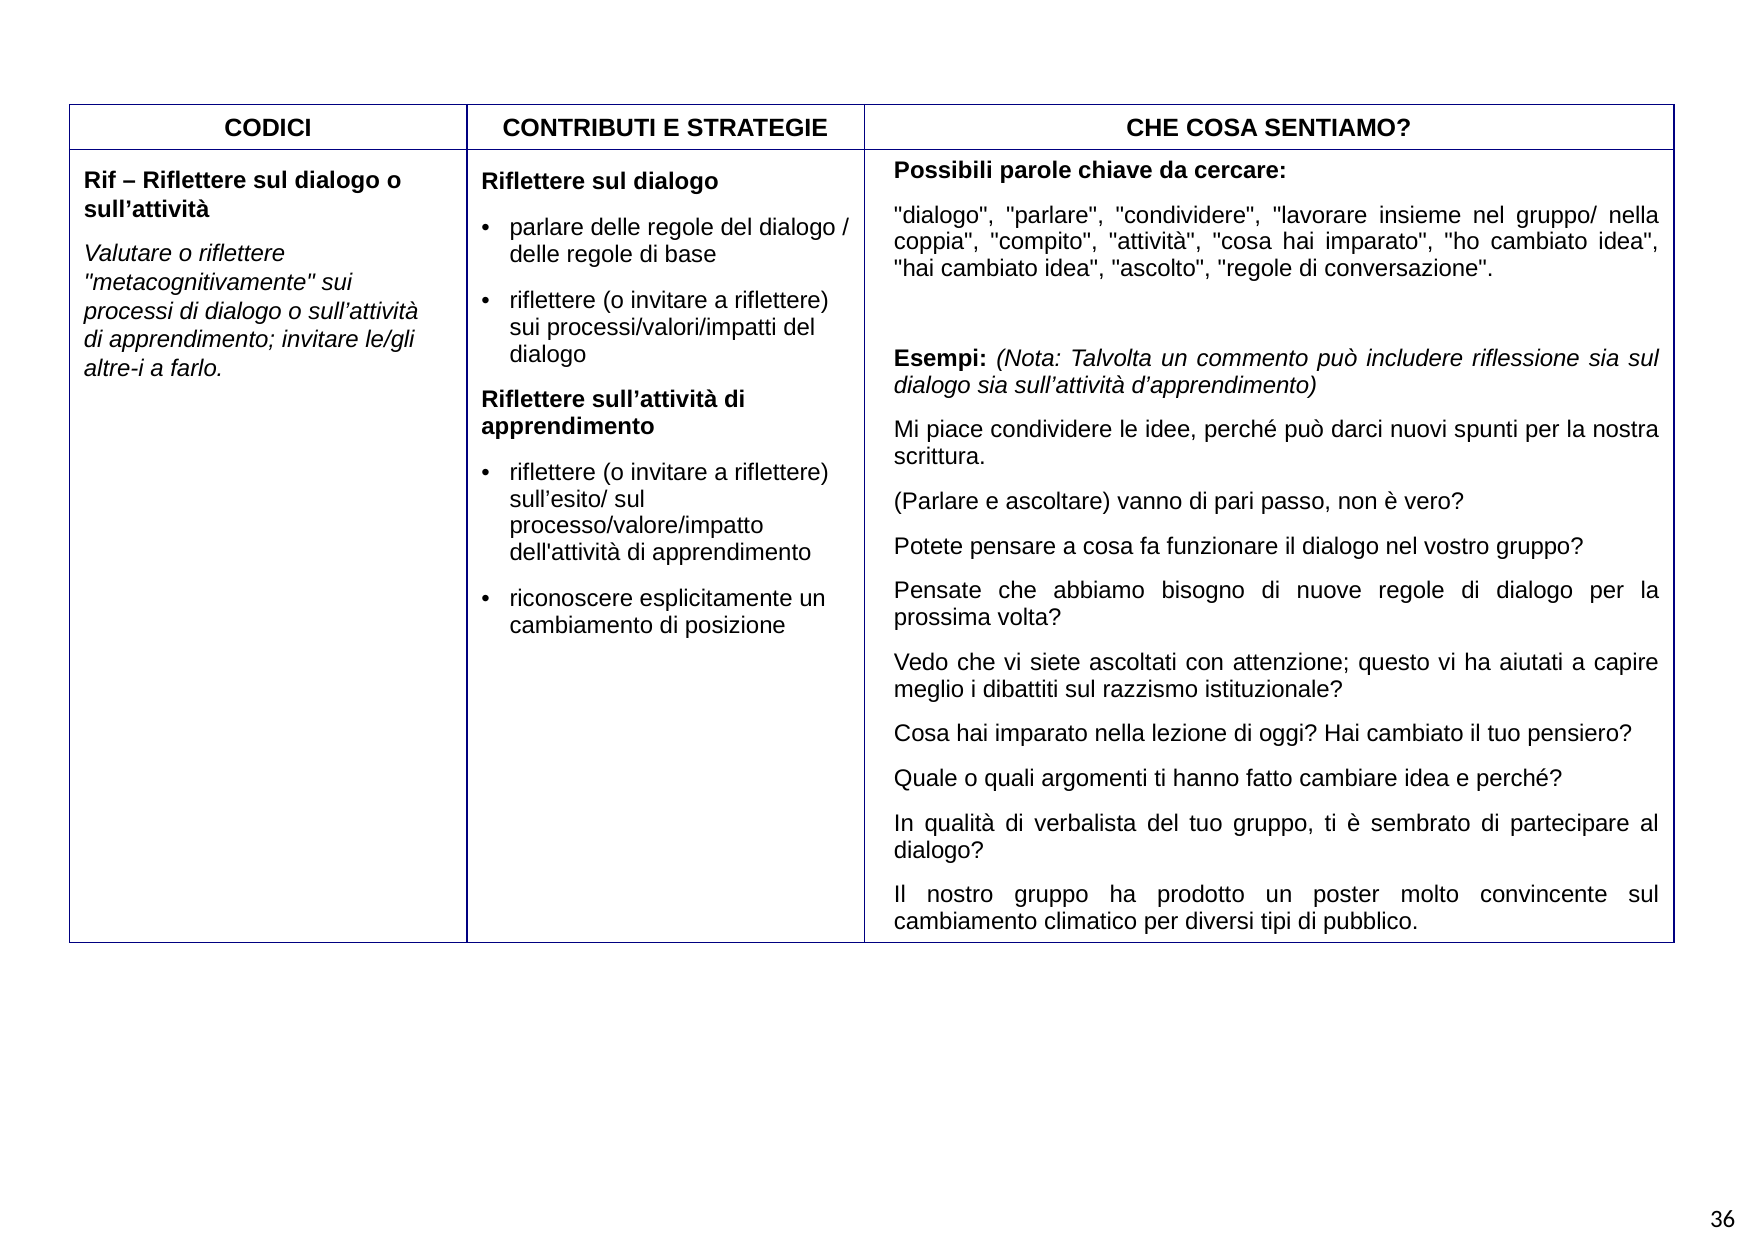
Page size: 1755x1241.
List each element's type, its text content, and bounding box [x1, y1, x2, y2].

table_header CHE COSA SENTIAMO? [865, 105, 1673, 149]
text_box 36 [1695, 1195, 1752, 1241]
table_header CONTRIBUTI E STRATEGIE [468, 105, 864, 149]
table_header CODICI [70, 105, 466, 149]
table_cell Rif – Riflettere sul dialogo o sull’attività Valutare o riflettere "metacognitivamente" sui processi di dialogo o sull’attività di apprendimento; invitare le/gli altre-i a farlo. [70, 150, 466, 942]
table_cell Riflettere sul dialogo parlare delle regole del dialogo / delle regole di base riflettere (o invitare a riflettere) sui processi/valori/impatti del dialogo Riflettere sull’attività di apprendimento riflettere (o invitare a riflettere) sull’esito/ sul processo/valore/impatto dell'attività di apprendimento riconoscere esplicitamente un cambiamento di posizione [468, 150, 864, 942]
table_cell Possibili parole chiave da cercare: "dialogo", "parlare", "condividere", "lavorare insieme nel gruppo/ nella coppia", "compito", "attività", "cosa hai imparato", "ho cambiato idea", "hai cambiato idea", "ascolto", "regole di conversazione". Esempi: (Nota: Talvolta un commento può includere riflessione sia sul dialogo sia sull’attività d’apprendimento) Mi piace condividere le idee, perché può darci nuovi spunti per la nostra scrittura. (Parlare e ascoltare) vanno di pari passo, non è vero? Potete pensare a cosa fa funzionare il dialogo nel vostro gruppo? Pensate che abbiamo bisogno di nuove regole di dialogo per la prossima volta? Vedo che vi siete ascoltati con attenzione; questo vi ha aiutati a capire meglio i dibattiti sul razzismo istituzionale? Cosa hai imparato nella lezione di oggi? Hai cambiato il tuo pensiero? Quale o quali argomenti ti hanno fatto cambiare idea e perché? In qualità di verbalista del tuo gruppo, ti è sembrato di partecipare al dialogo? Il nostro gruppo ha prodotto un poster molto convincente sul cambiamento climatico per diversi tipi di pubblico. [865, 150, 1673, 942]
